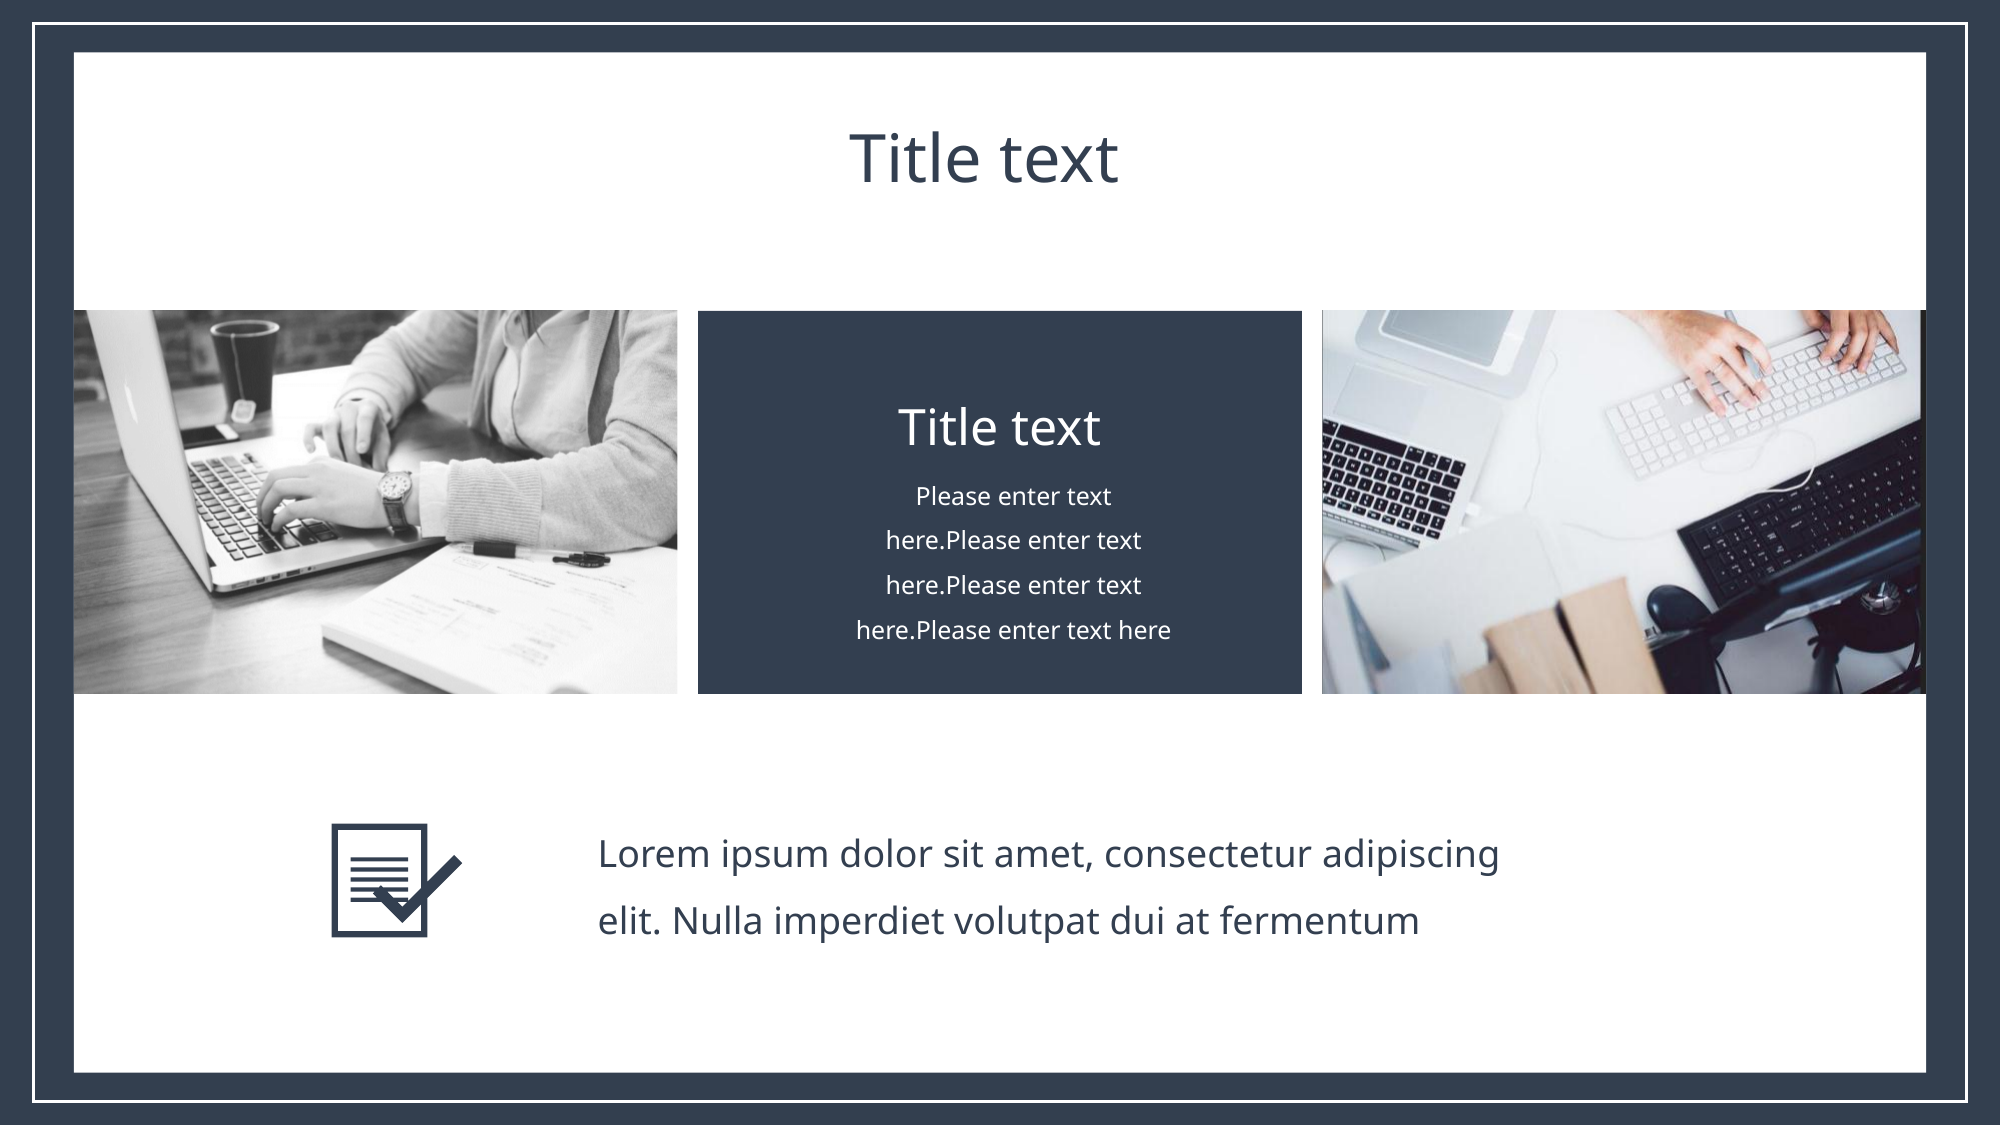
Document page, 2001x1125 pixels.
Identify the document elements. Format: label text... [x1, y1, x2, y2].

text_box [73, 51, 1927, 310]
text_box [32, 23, 1968, 1102]
text_box [73, 694, 1927, 1074]
text_box [330, 822, 464, 939]
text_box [73, 310, 1927, 694]
text_box Title text [849, 116, 1151, 197]
text_box Lorem ipsum dolor sit amet, consectetur adipiscing elit. Nulla imperdiet volutpat dui at fermentum [582, 799, 1586, 950]
